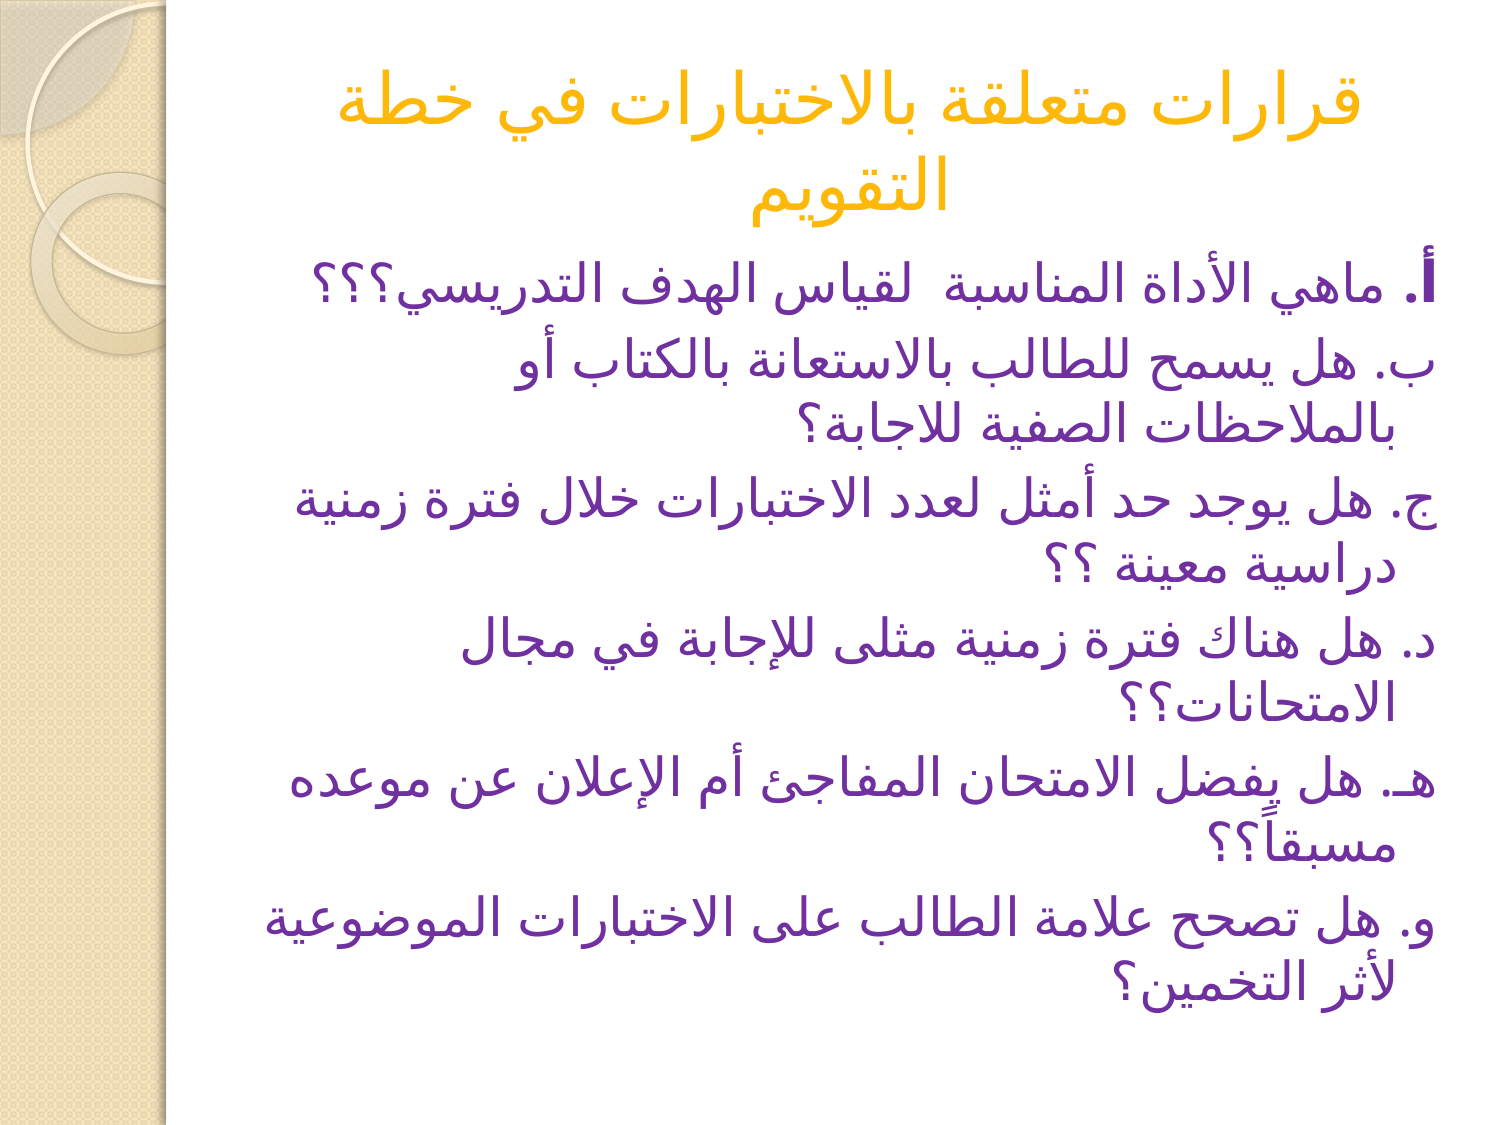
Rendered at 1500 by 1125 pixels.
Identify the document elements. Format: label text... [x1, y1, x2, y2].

title قرارات متعلقة بالاختبارات في خطة التقويم [235, 45, 1466, 233]
list أ. ماهي الأداة المناسبة لقياس الهدف التدريسي؟؟؟ ب. هل يسمح للطالب بالاستعانة بالكتاب أو بالملاحظات الصفية للاجابة؟ ج. هل يوجد حد أمثل لعدد الاختبارات خلال فترة زمنية دراسية معينة ؟؟ د. هل هناك فترة زمنية مثلى للإجابة في مجال الامتحانات؟؟ هـ. هل يفضل الامتحان المفاجئ أم الإعلان عن موعده مسبقاً؟؟ و. هل تصحح علامة الطالب على الاختبارات الموضوعية لأثر التخمين؟ [235, 237, 1466, 1025]
